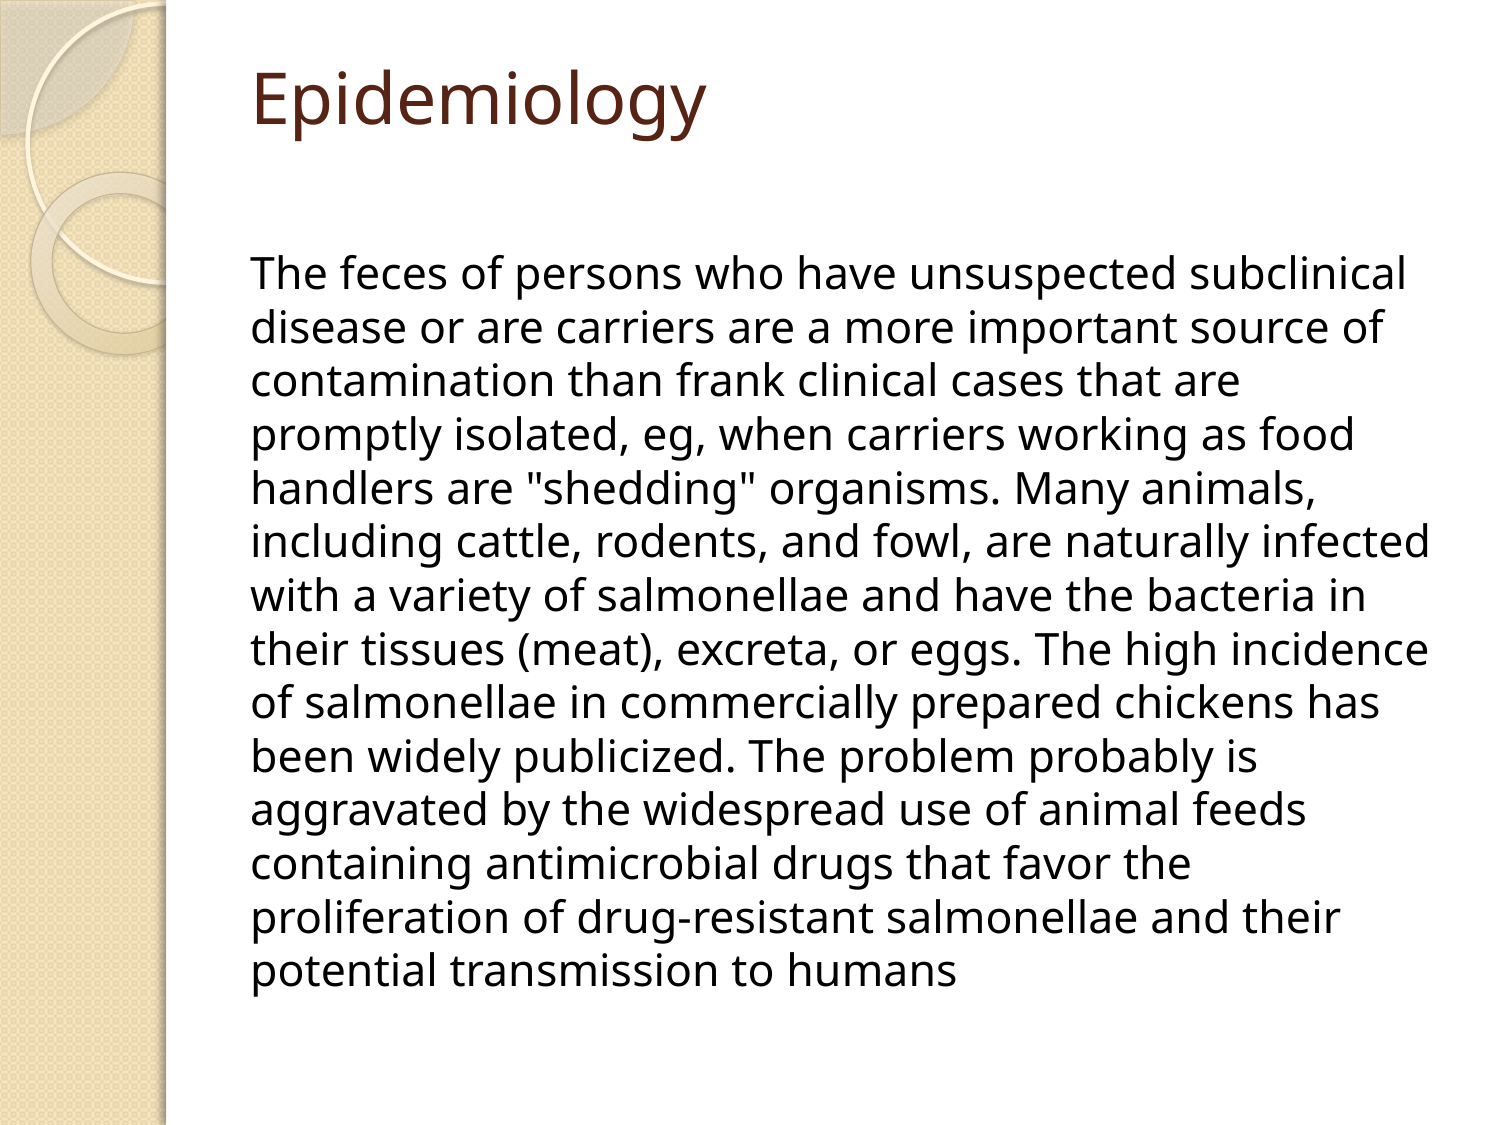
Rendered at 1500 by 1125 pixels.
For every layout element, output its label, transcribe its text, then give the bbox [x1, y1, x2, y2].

title Epidemiology [235, 45, 1466, 233]
list The feces of persons who have unsuspected subclinical disease or are carriers are a more important source of contamination than frank clinical cases that are promptly isolated, eg, when carriers working as food handlers are "shedding" organisms. Many animals, including cattle, rodents, and fowl, are naturally infected with a variety of salmonellae and have the bacteria in their tissues (meat), excreta, or eggs. The high incidence of salmonellae in commercially prepared chickens has been widely publicized. The problem probably is aggravated by the widespread use of animal feeds containing antimicrobial drugs that favor the proliferation of drug-resistant salmonellae and their potential transmission to humans [235, 237, 1466, 1025]
